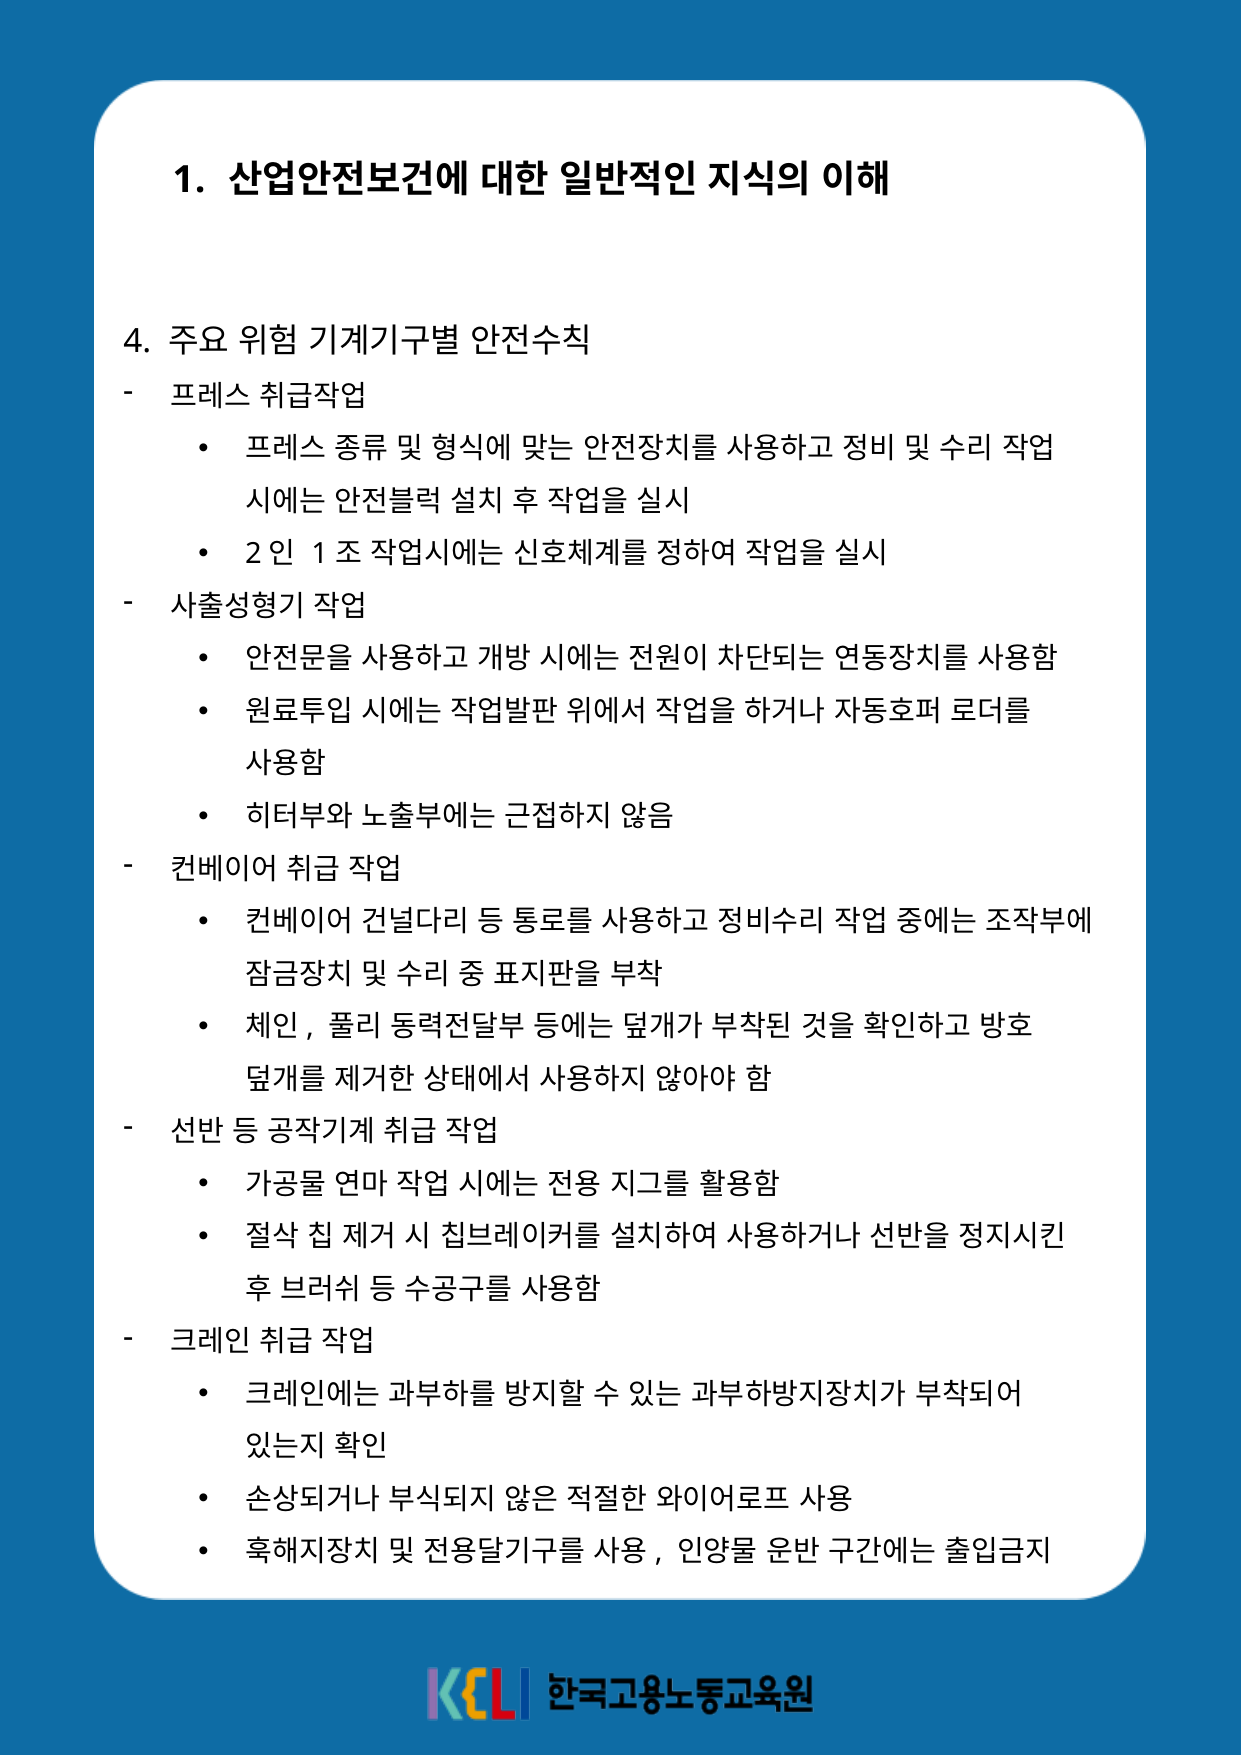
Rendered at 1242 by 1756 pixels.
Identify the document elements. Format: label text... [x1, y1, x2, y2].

text_box 4. 주요 위험 기계기구별 안전수칙 프레스 취급작업 프레스 종류 및 형식에 맞는 안전장치를 사용하고 정비 및 수리 작업 시에는 안전블럭 설치 후 작업을 실시 2인 1조 작업시에는 신호체계를 정하여 작업을 실시 사출성형기 작업 안전문을 사용하고 개방 시에는 전원이 차단되는 연동장치를 사용함 원료투입 시에는 작업발판 위에서 작업을 하거나 자동호퍼 로더를 사용함 히터부와 노출부에는 근접하지 않음 컨베이어 취급 작업 컨베이어 건널다리 등 통로를 사용하고 정비수리 작업 중에는 조작부에 잠금장치 및 수리 중 표지판을 부착 체인, 풀리 동력전달부 등에는 덮개가 부착된 것을 확인하고 방호 덮개를 제거한 상태에서 사용하지 않아야 함 선반 등 공작기계 취급 작업 가공물 연마 작업 시에는 전용 지그를 활용함 절삭 칩 제거 시 칩브레이커를 설치하여 사용하거나 선반을 정지시킨 후 브러쉬 등 수공구를 사용함 크레인 취급 작업 크레인에는 과부하를 방지할 수 있는 과부하방지장치가 부착되어 있는지 확인 손상되거나 부식되지 않은 적절한 와이어로프 사용 훅해지장치 및 전용달기구를 사용, 인양물 운반 구간에는 출입금지 [95, 277, 1096, 1621]
picture [0, 0, 1241, 1755]
text_box 산업안전보건에 대한 일반적인 지식의 이해 [170, 152, 1144, 200]
